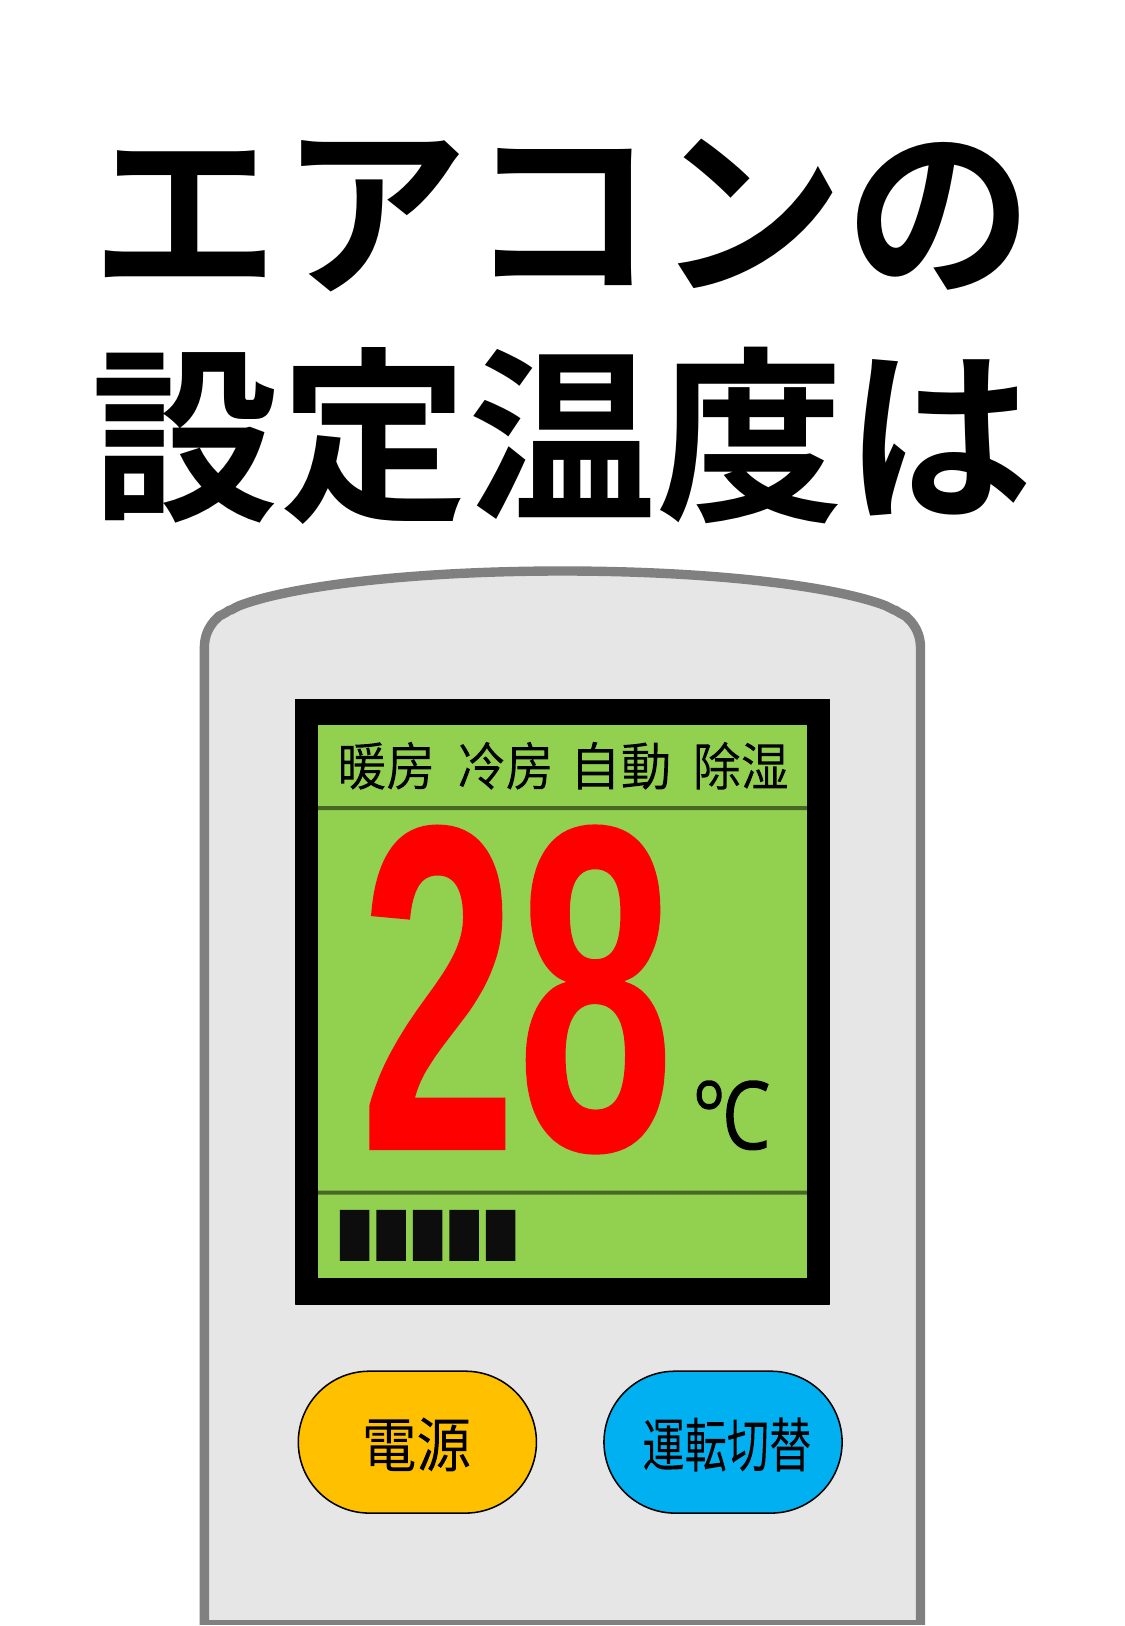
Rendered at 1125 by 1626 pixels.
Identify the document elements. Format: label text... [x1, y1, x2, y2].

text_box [204, 570, 921, 1625]
text_box エアコンの 設定温度は [0, 86, 1125, 552]
